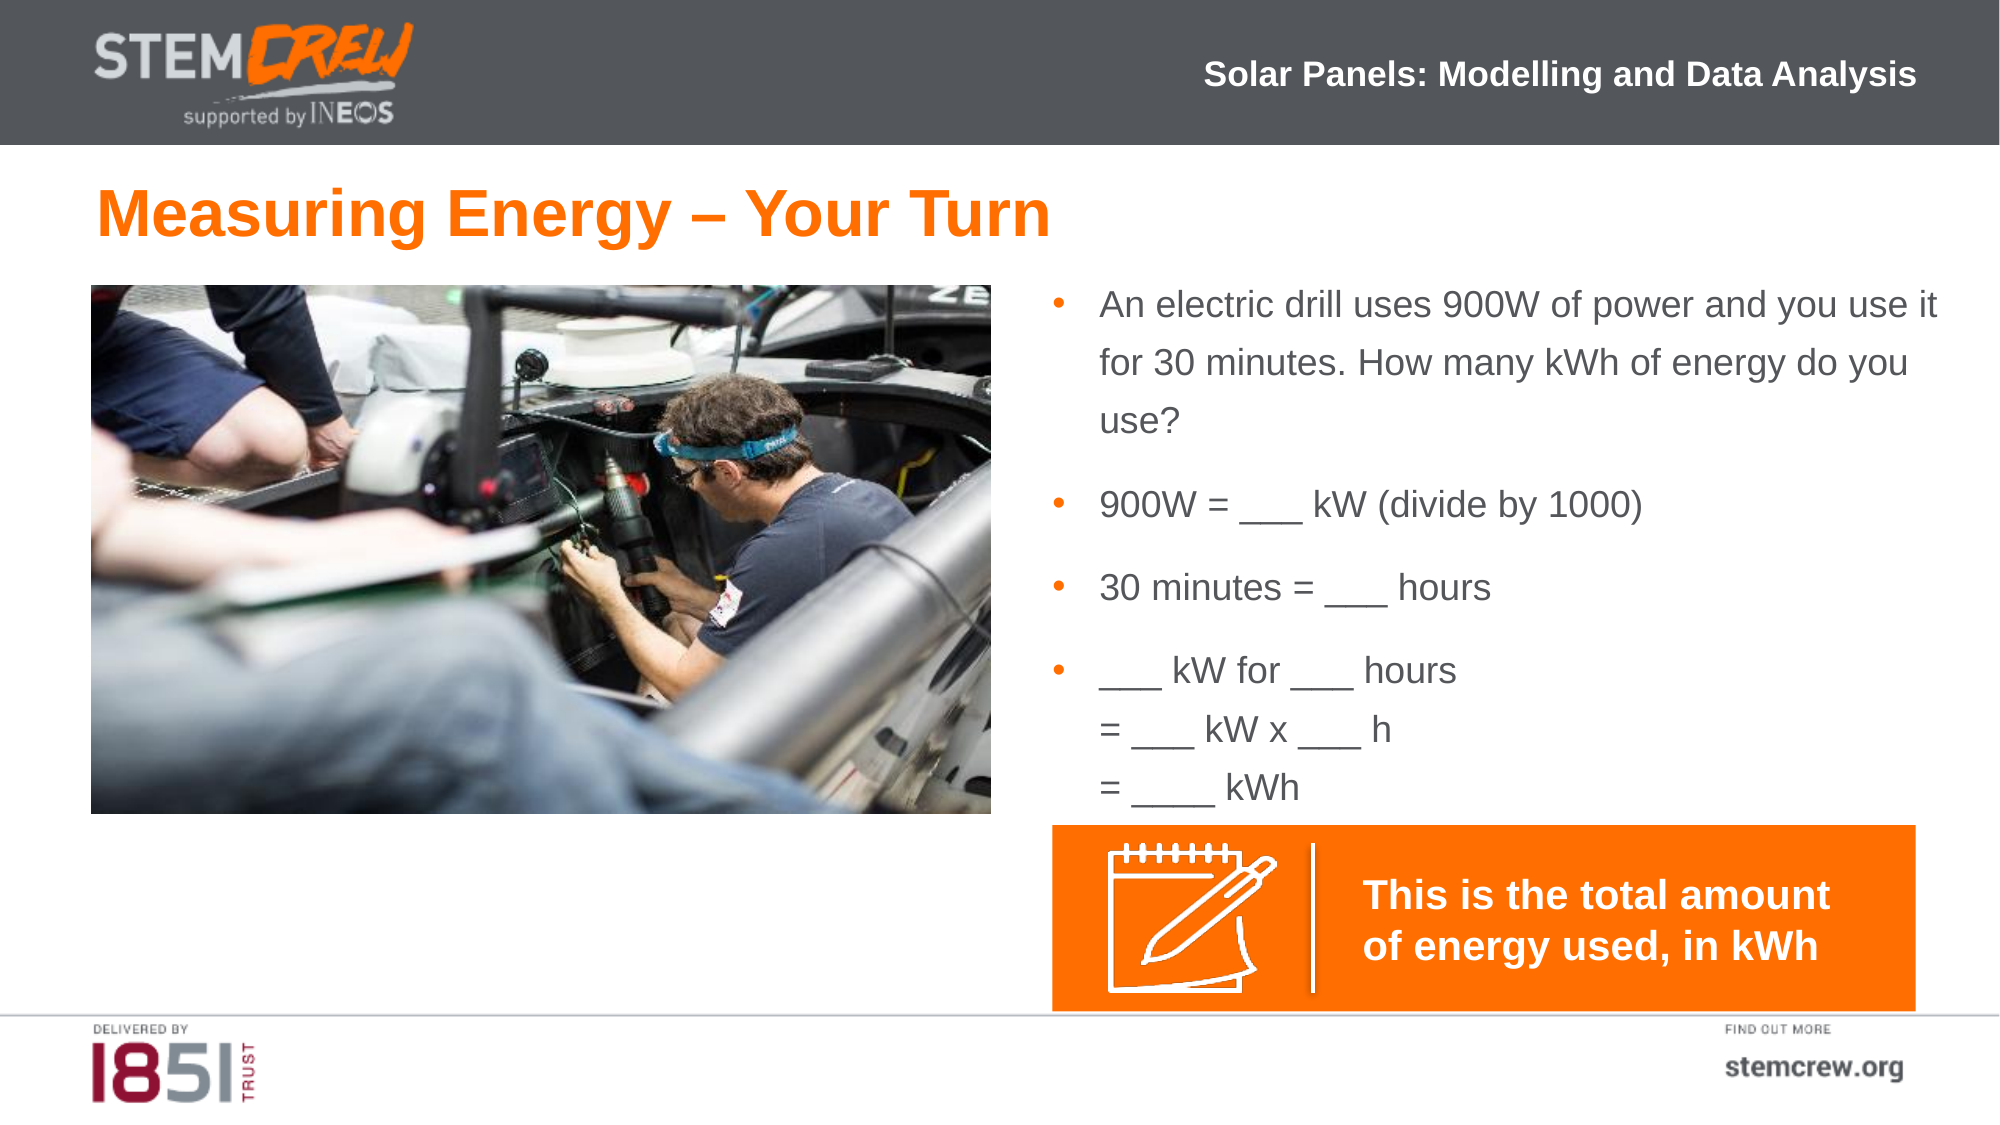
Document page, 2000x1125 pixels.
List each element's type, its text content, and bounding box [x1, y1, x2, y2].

picture [0, 0, 2000, 145]
text_box An electric drill uses 900W of power and you use it for 30 minutes. How many kWh of energy do you use? 900W = ___ kW (divide by 1000) 30 minutes = ___ hours ___ kW for ___ hours = ___ kW x ___ h = ____ kWh [1052, 266, 1968, 809]
text_box Measuring Energy – Your Turn [94, 167, 1264, 250]
text_box This is the total amount of energy used, in kWh [1052, 825, 1916, 1012]
picture [90, 285, 992, 814]
text_box Solar Panels: Modelling and Data Analysis [1015, 48, 1928, 94]
picture [0, 1012, 2000, 1125]
picture [1107, 843, 1278, 994]
